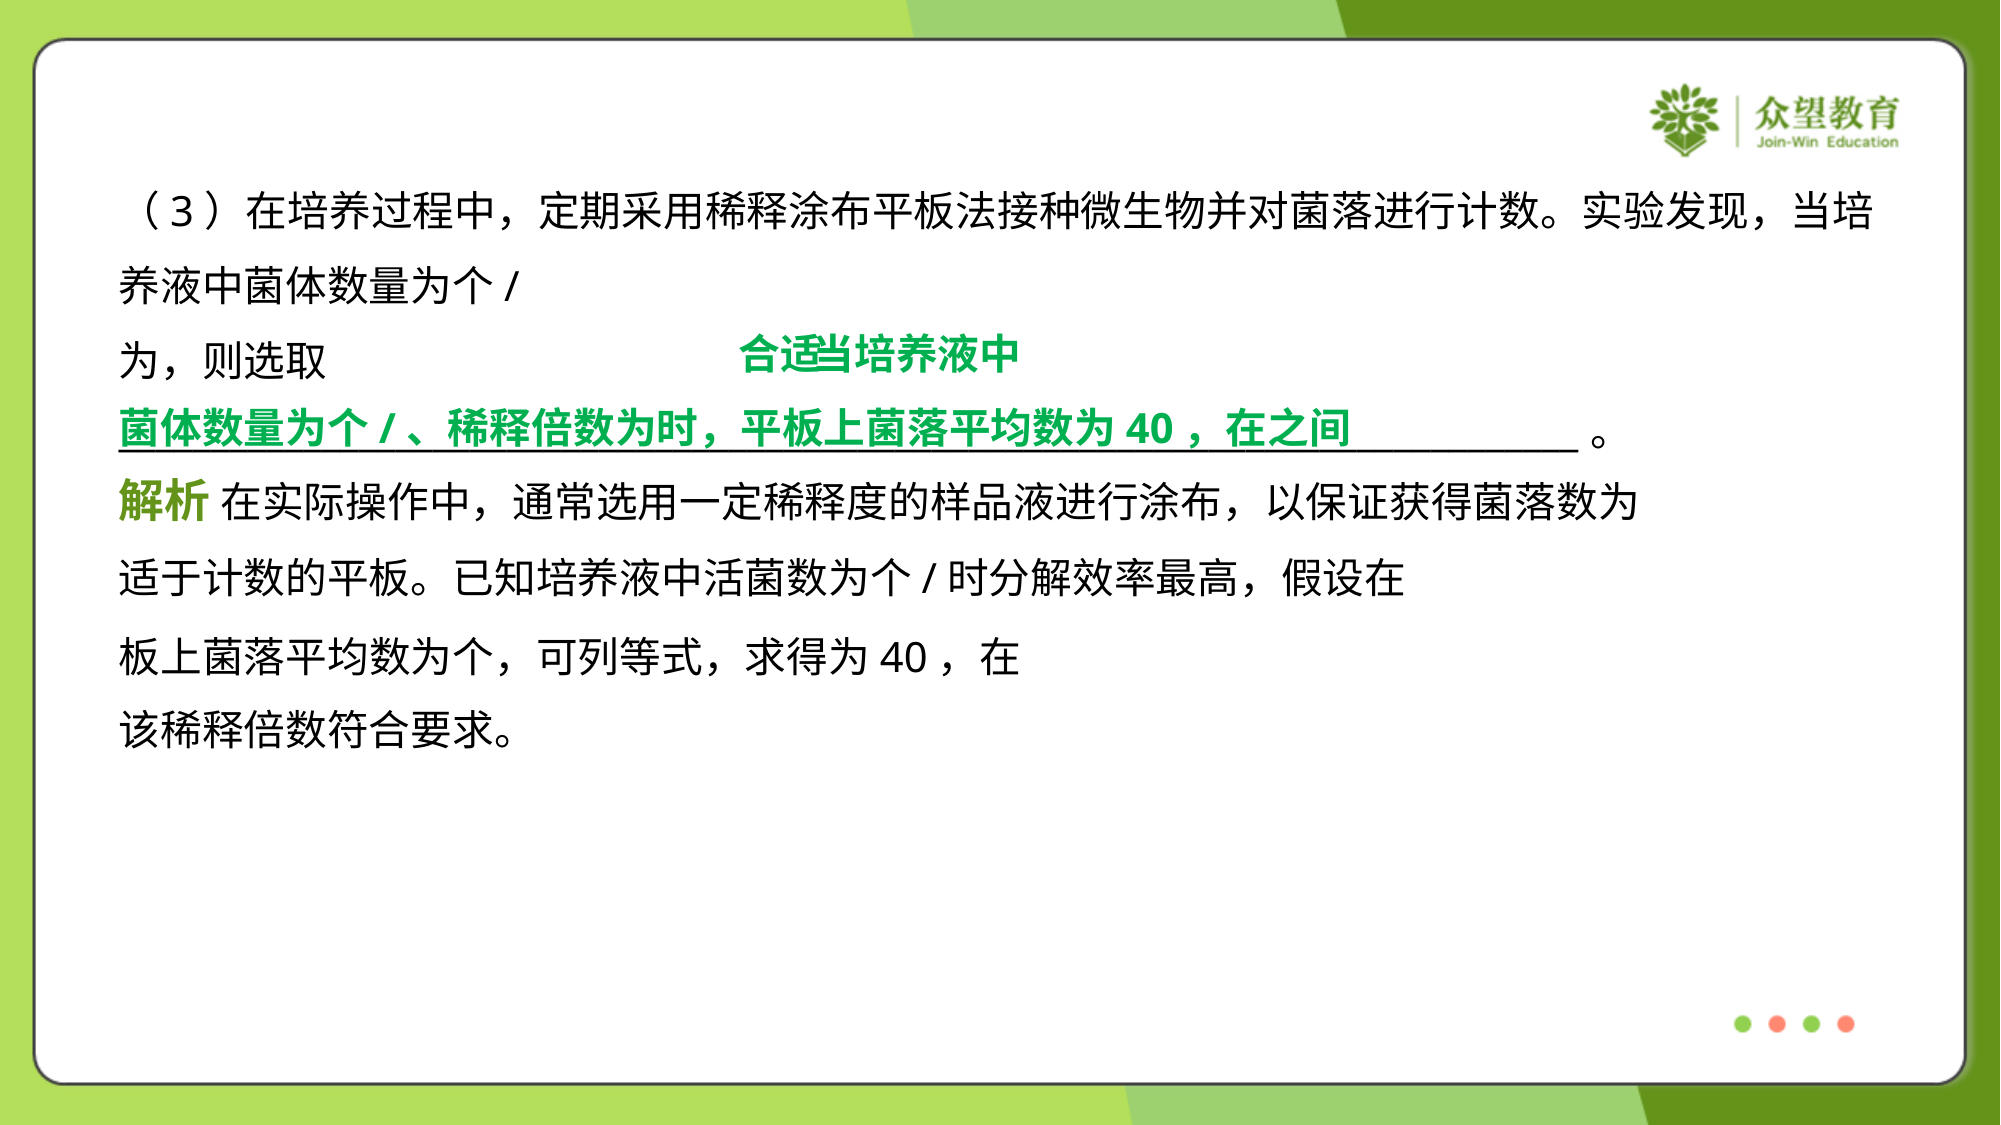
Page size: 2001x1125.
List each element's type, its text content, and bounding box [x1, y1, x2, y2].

text_box 合适 [723, 303, 838, 371]
picture [0, 0, 2000, 1125]
